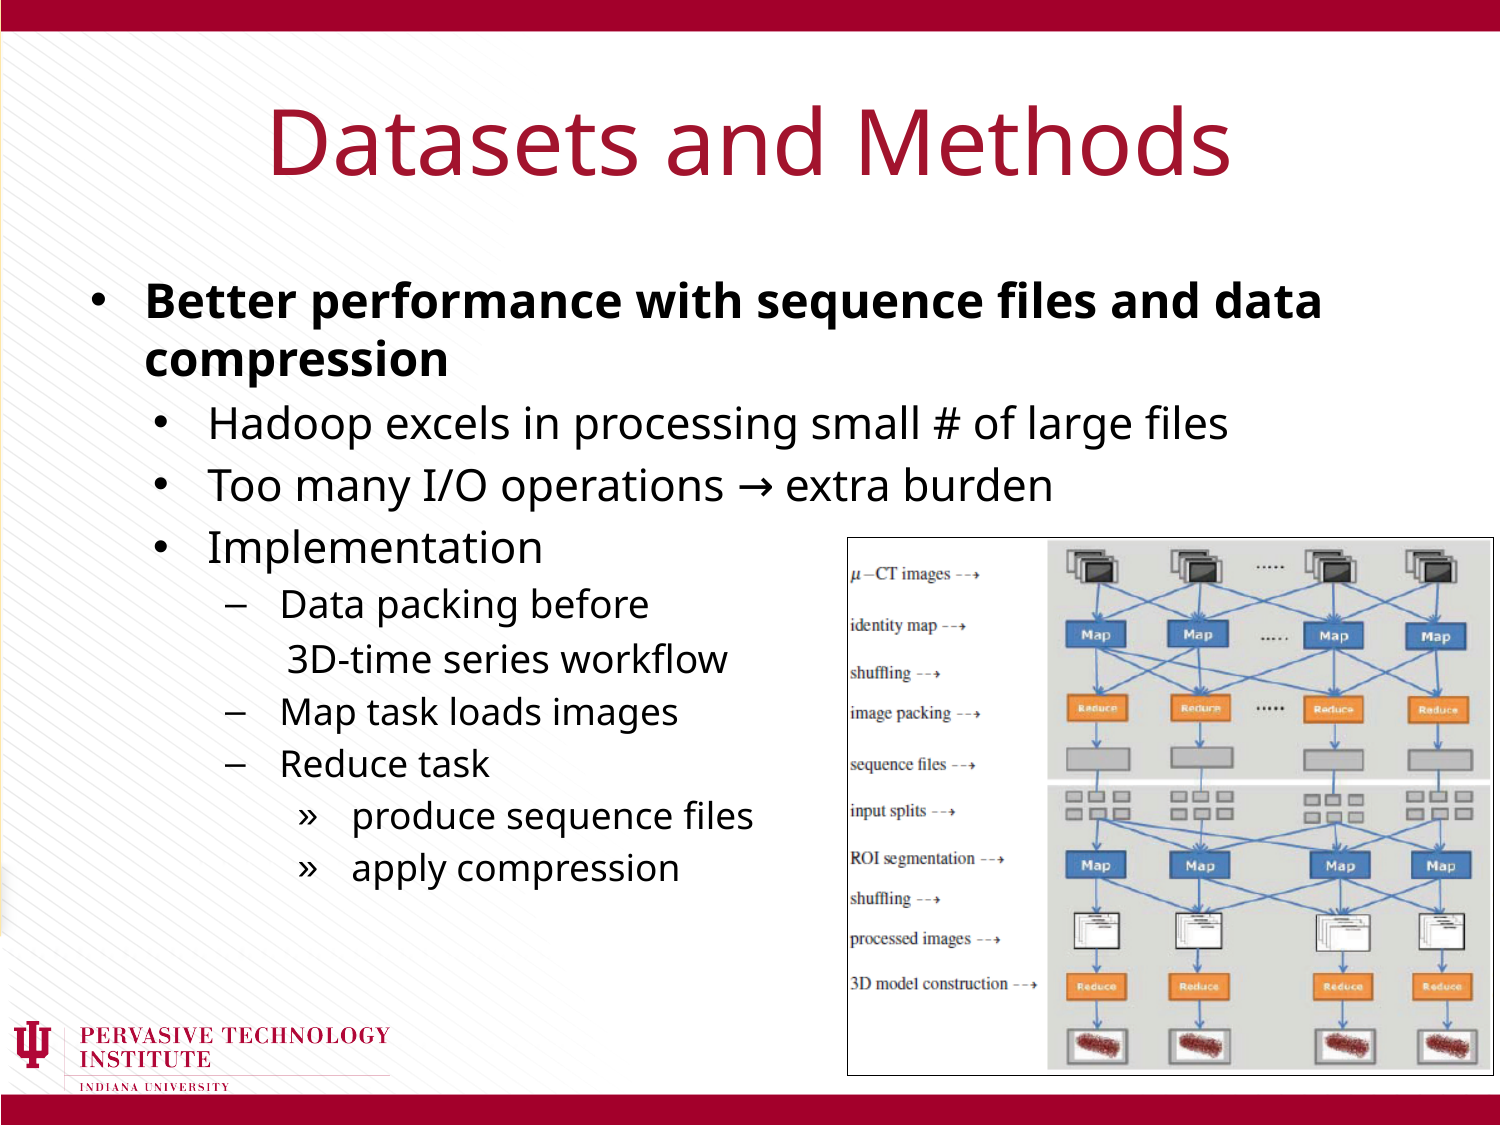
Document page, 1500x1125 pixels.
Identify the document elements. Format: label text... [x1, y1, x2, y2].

picture [0, 0, 1500, 1125]
title Datasets and Methods [75, 45, 1425, 233]
list Better performance with sequence files and data compression Hadoop excels in processing small # of large files Too many I/O operations → extra burden Implementation Data packing before 3D-time series workflow Map task loads images Reduce task produce sequence files apply compression [75, 262, 1425, 1005]
